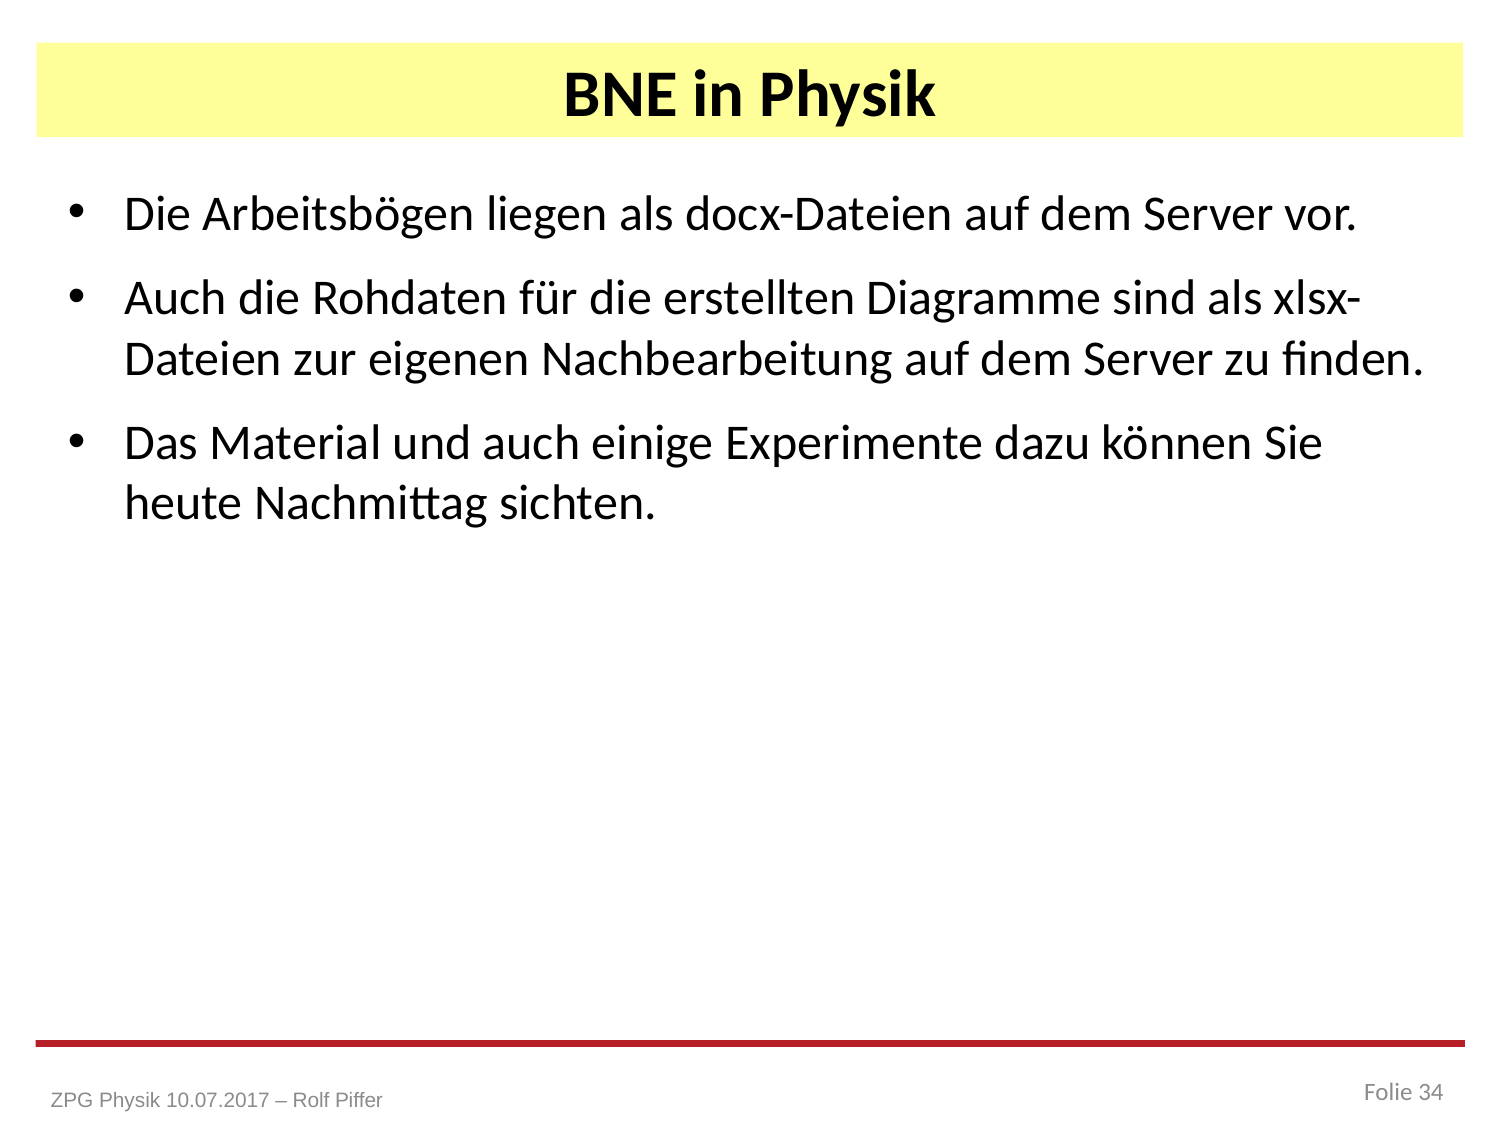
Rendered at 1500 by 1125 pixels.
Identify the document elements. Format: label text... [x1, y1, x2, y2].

text_box Die Arbeitsbögen liegen als docx-Dateien auf dem Server vor. Auch die Rohdaten für die erstellten Diagramme sind als xlsx-Dateien zur eigenen Nachbearbeitung auf dem Server zu finden. Das Material und auch einige Experimente dazu können Sie heute Nachmittag sichten. [53, 172, 1447, 538]
title BNE in Physik [41, 42, 1459, 149]
slide_number Folie 34 [1108, 1060, 1459, 1121]
footer ZPG Physik 10.07.2017 – Rolf Piffer [35, 1069, 768, 1125]
